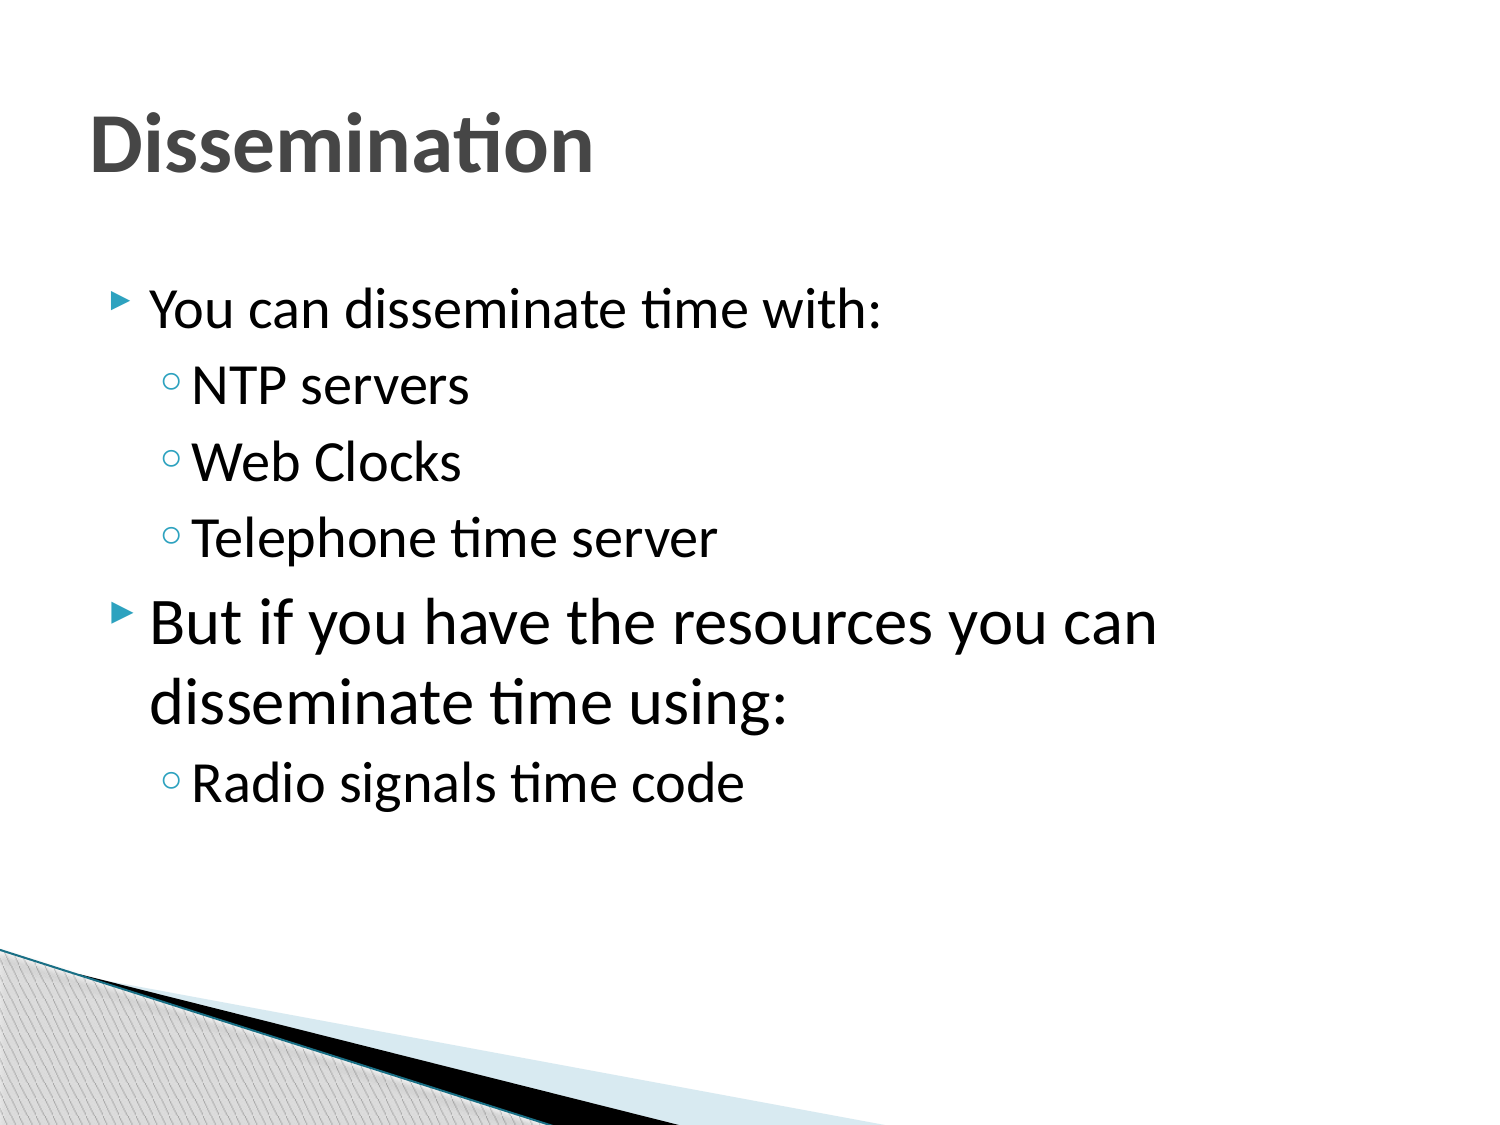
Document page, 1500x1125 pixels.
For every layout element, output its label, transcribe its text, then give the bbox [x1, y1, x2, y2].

title Dissemination [75, 45, 1425, 233]
list You can disseminate time with: NTP servers Web Clocks Telephone time server But if you have the resources you can disseminate time using: Radio signals time code [75, 262, 1425, 953]
